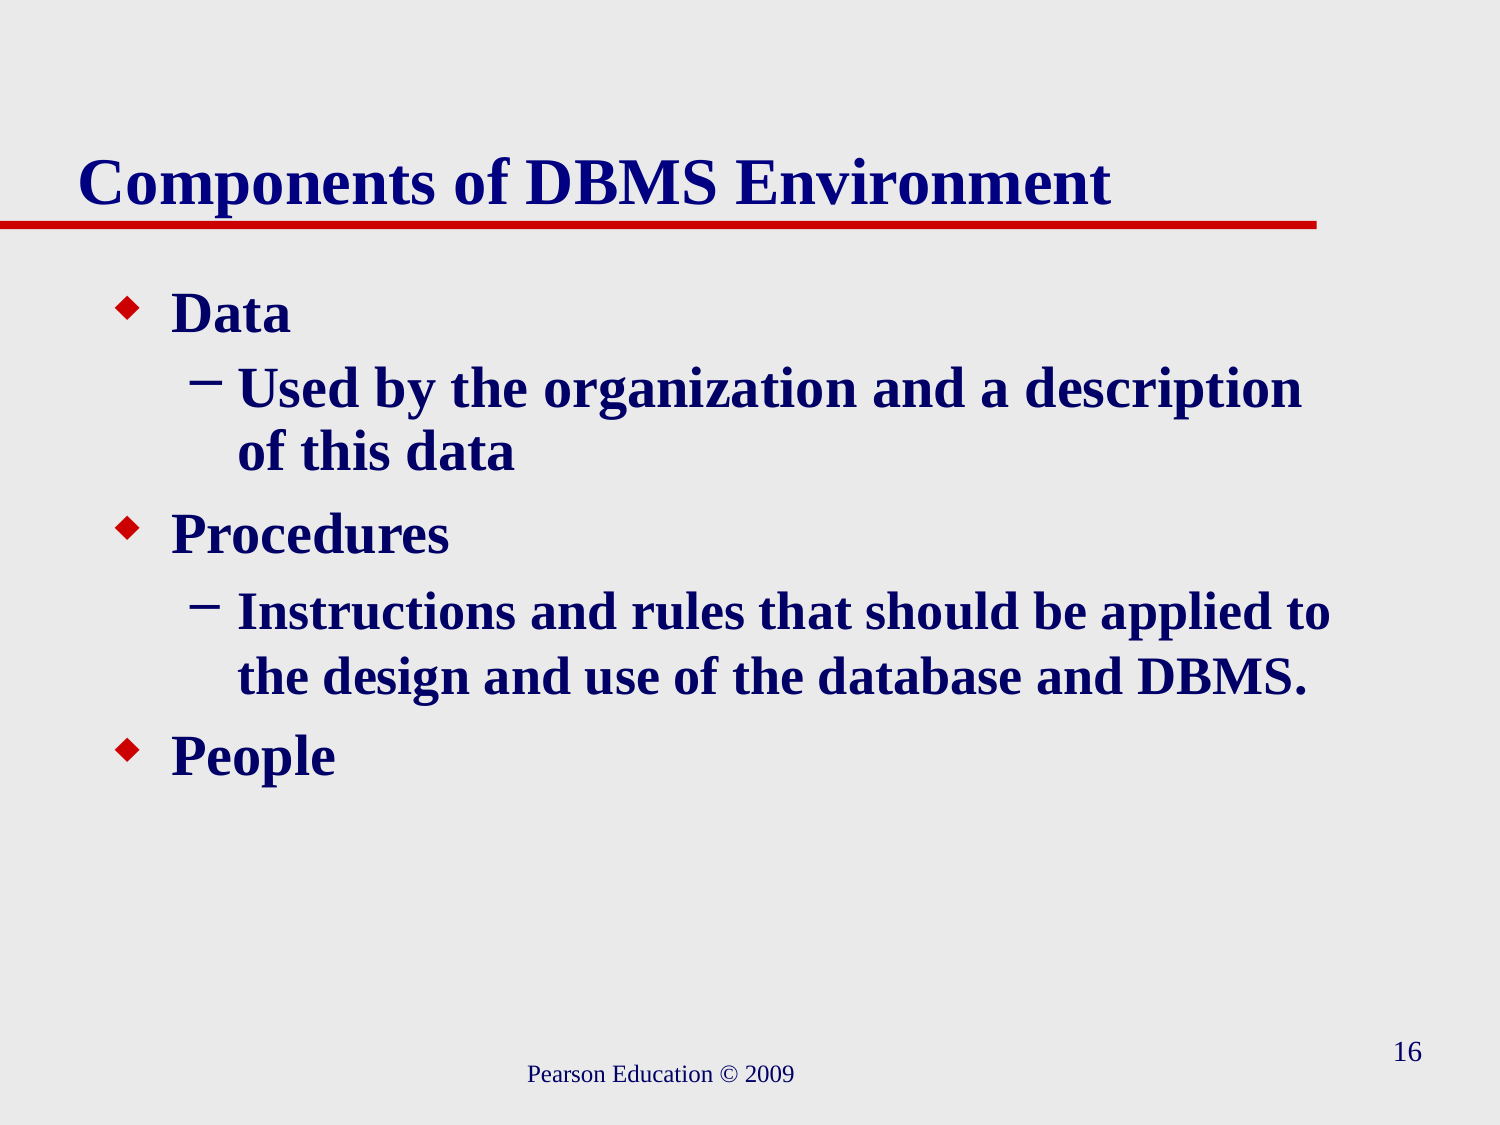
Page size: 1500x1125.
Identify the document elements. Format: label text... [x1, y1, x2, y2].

text_box Pearson Education © 2009 [512, 1050, 1038, 1095]
title Components of DBMS Environment [62, 43, 1338, 226]
slide_number 16 [1124, 1012, 1438, 1088]
list Data Used by the organization and a description of this data Procedures Instructions and rules that should be applied to the design and use of the database and DBMS. People [99, 274, 1368, 951]
